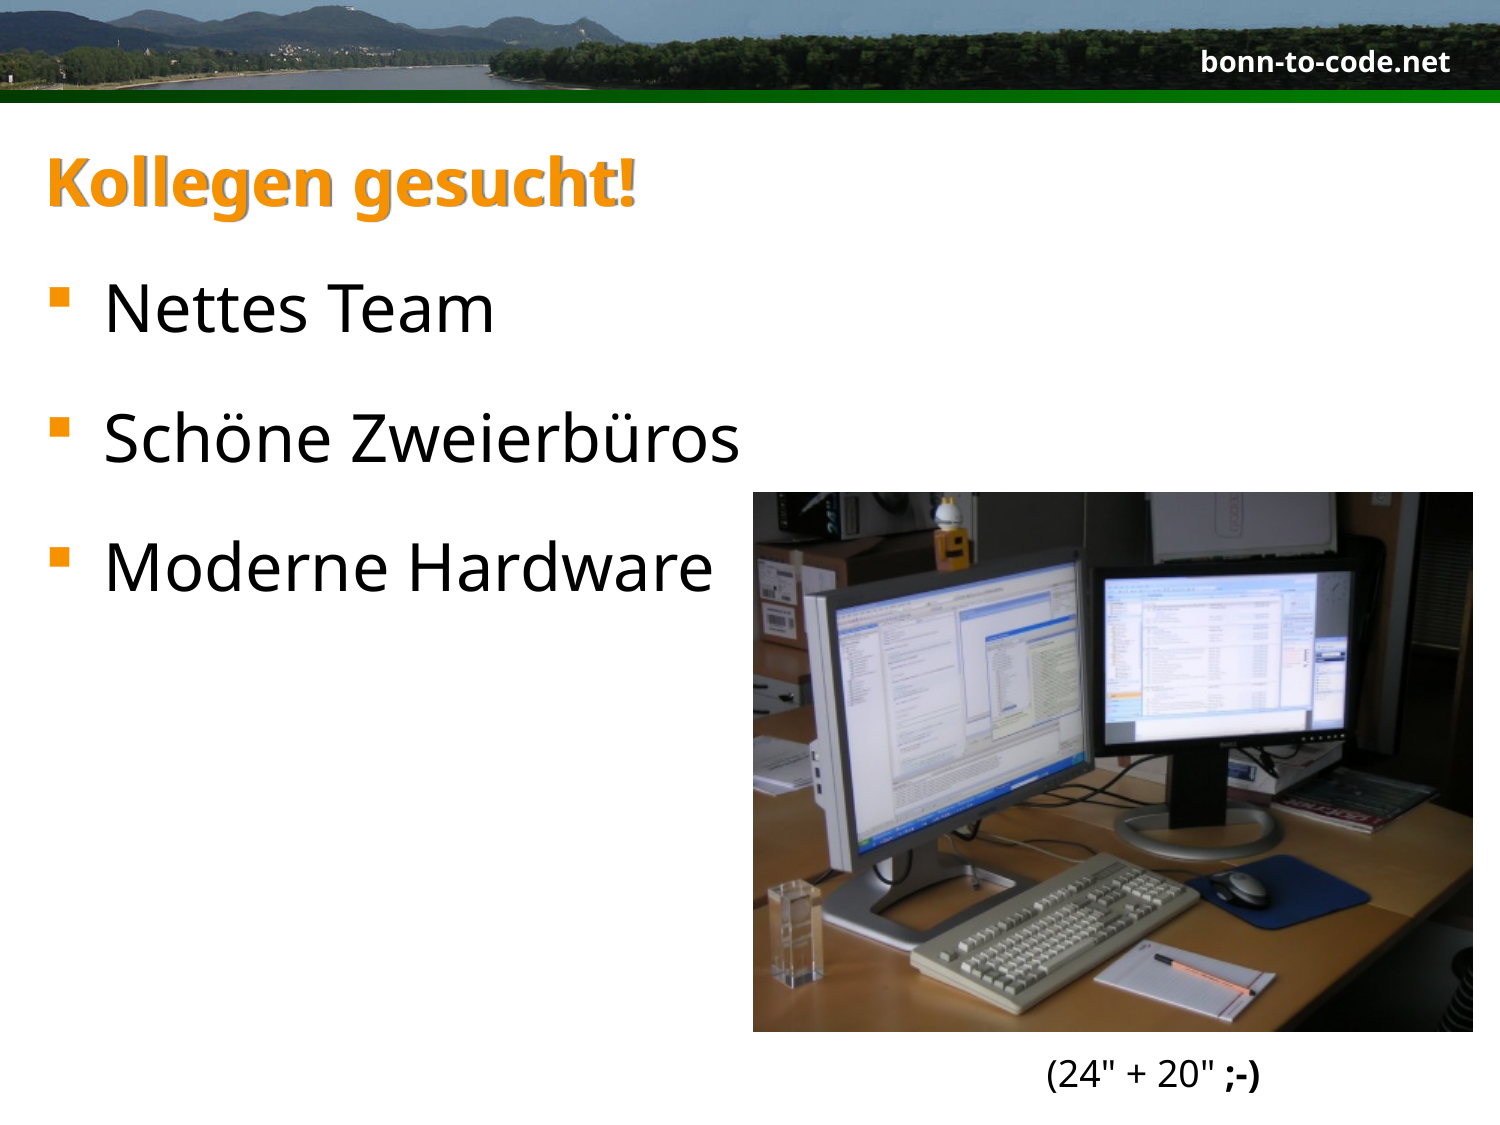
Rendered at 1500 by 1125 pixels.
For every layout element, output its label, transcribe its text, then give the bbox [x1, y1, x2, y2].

picture [753, 491, 1473, 1032]
list Nettes Team Schöne Zweierbüros Moderne Hardware [29, 257, 1471, 1114]
picture [0, 0, 1500, 90]
text_box (24" + 20" ;-) [1031, 1042, 1276, 1103]
title Kollegen gesucht! [29, 101, 1471, 257]
